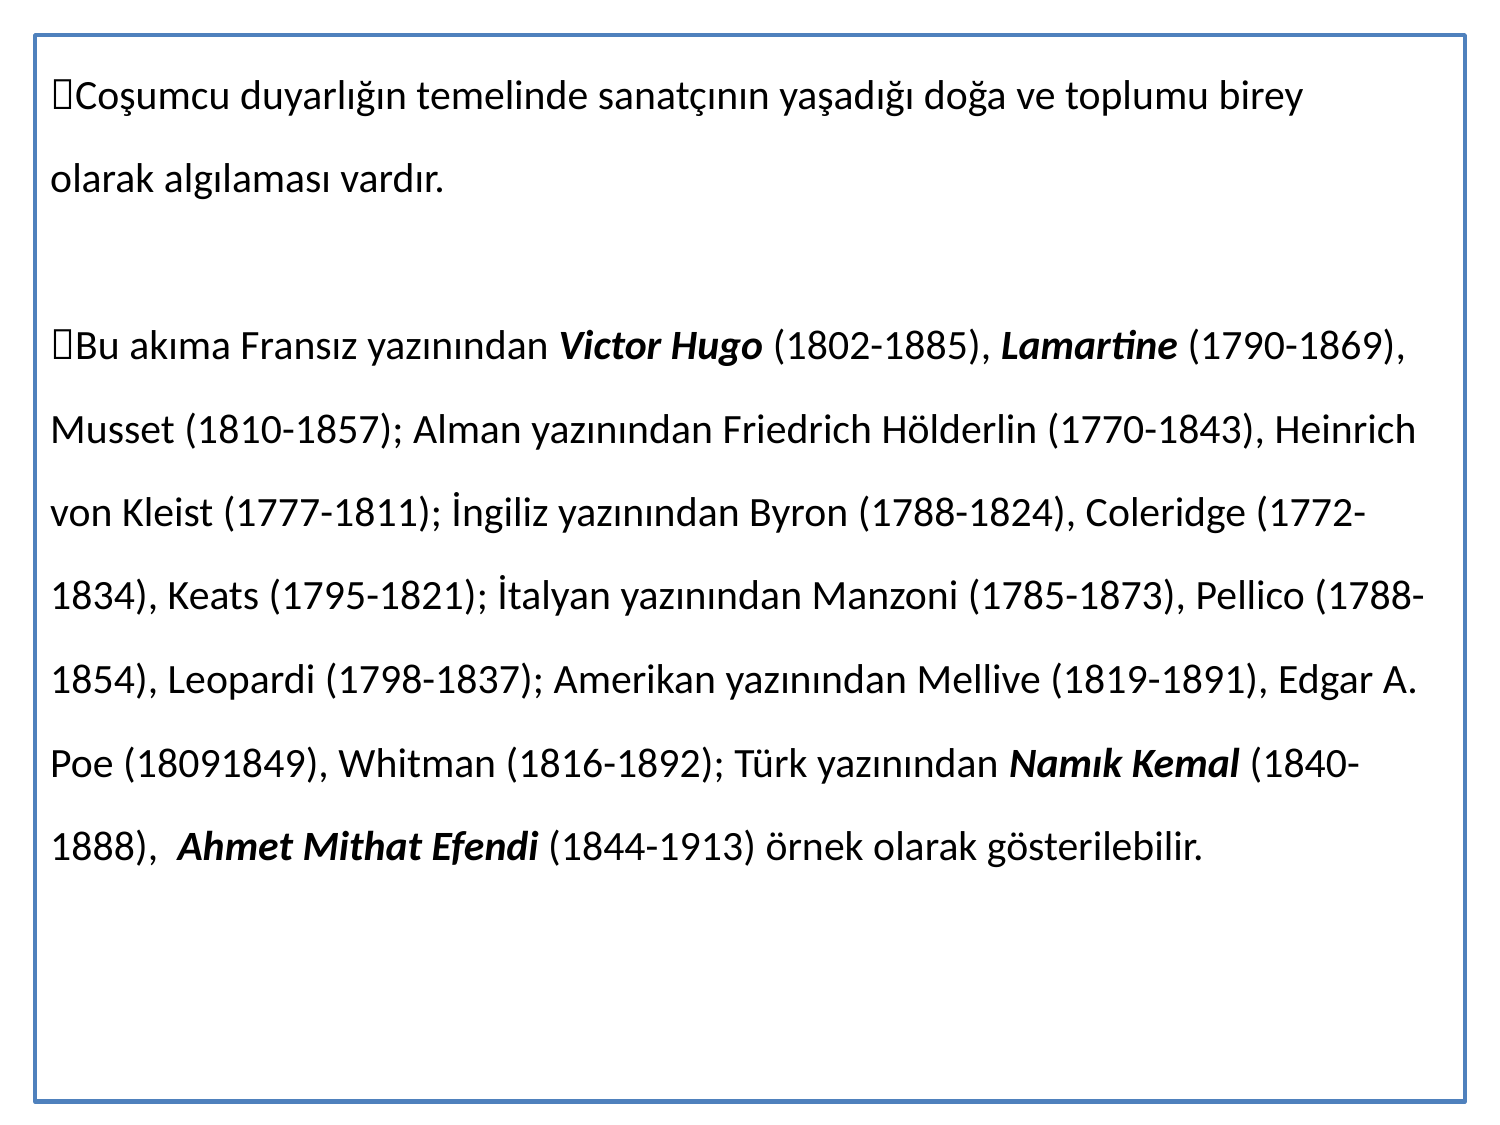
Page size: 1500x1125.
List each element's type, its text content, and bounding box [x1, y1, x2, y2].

list Coşumcu duyarlığın temelinde sanatçının yaşadığı doğa ve toplumu birey olarak algılaması vardır. Bu akıma Fransız yazınından Victor Hugo (1802-1885), Lamartine (1790-1869), Musset (1810-1857); Alman yazınından Friedrich Hölderlin (1770-1843), Heinrich von Kleist (1777-1811); İngiliz yazınından Byron (1788-1824), Coleridge (1772- 1834), Keats (1795-1821); İtalyan yazınından Manzoni (1785-1873), Pellico (1788- 1854), Leopardi (1798-1837); Amerikan yazınından Mellive (1819-1891), Edgar A. Poe (18091849), Whitman (1816-1892); Türk yazınından Namık Kemal (1840- 1888), Ahmet Mithat Efendi (1844-1913) örnek olarak gösterilebilir. [33, 33, 1467, 1104]
